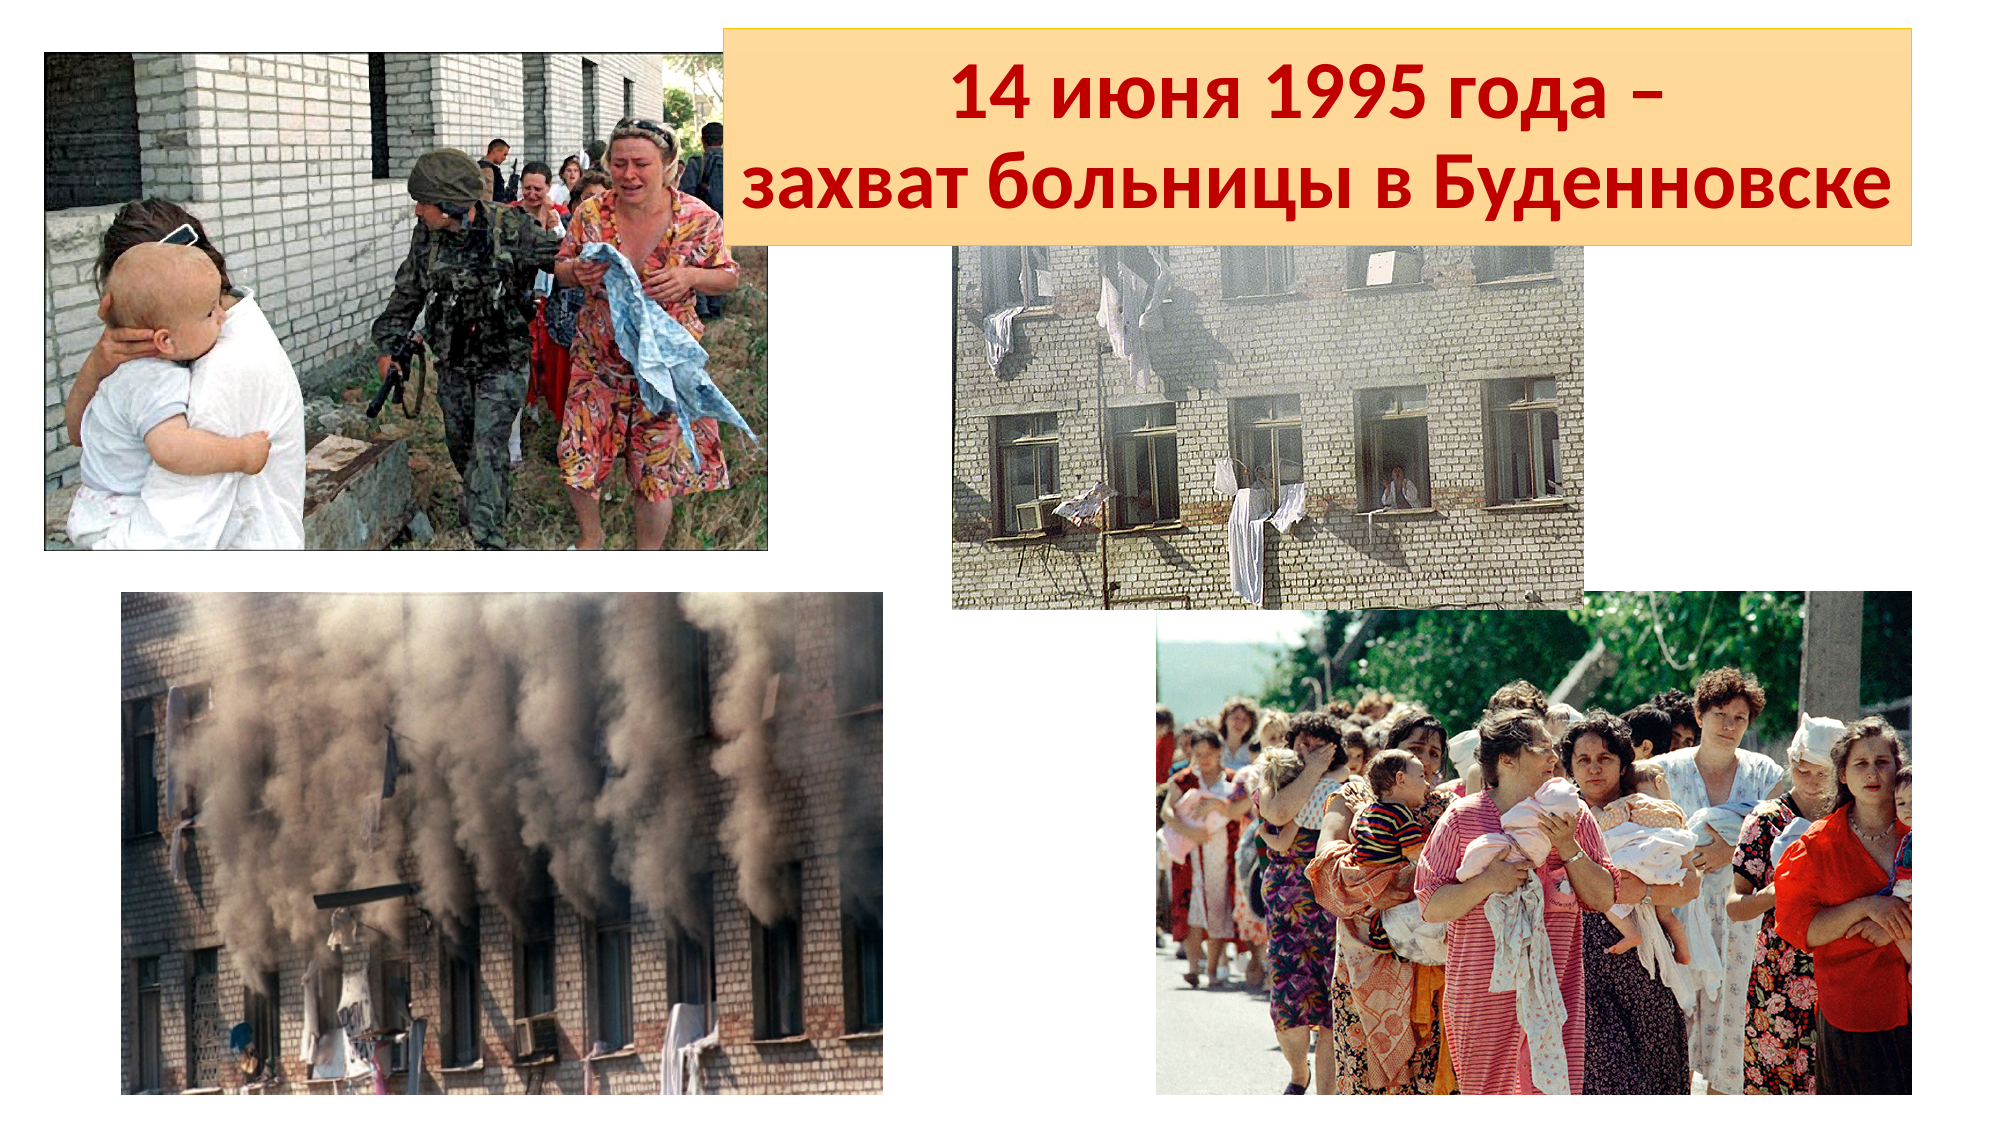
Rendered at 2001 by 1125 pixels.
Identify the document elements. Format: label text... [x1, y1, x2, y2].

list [121, 592, 883, 1095]
text_box 14 июня 1995 года – захват больницы в Буденновске [723, 28, 1912, 246]
picture [44, 52, 768, 551]
picture [952, 169, 1912, 1095]
